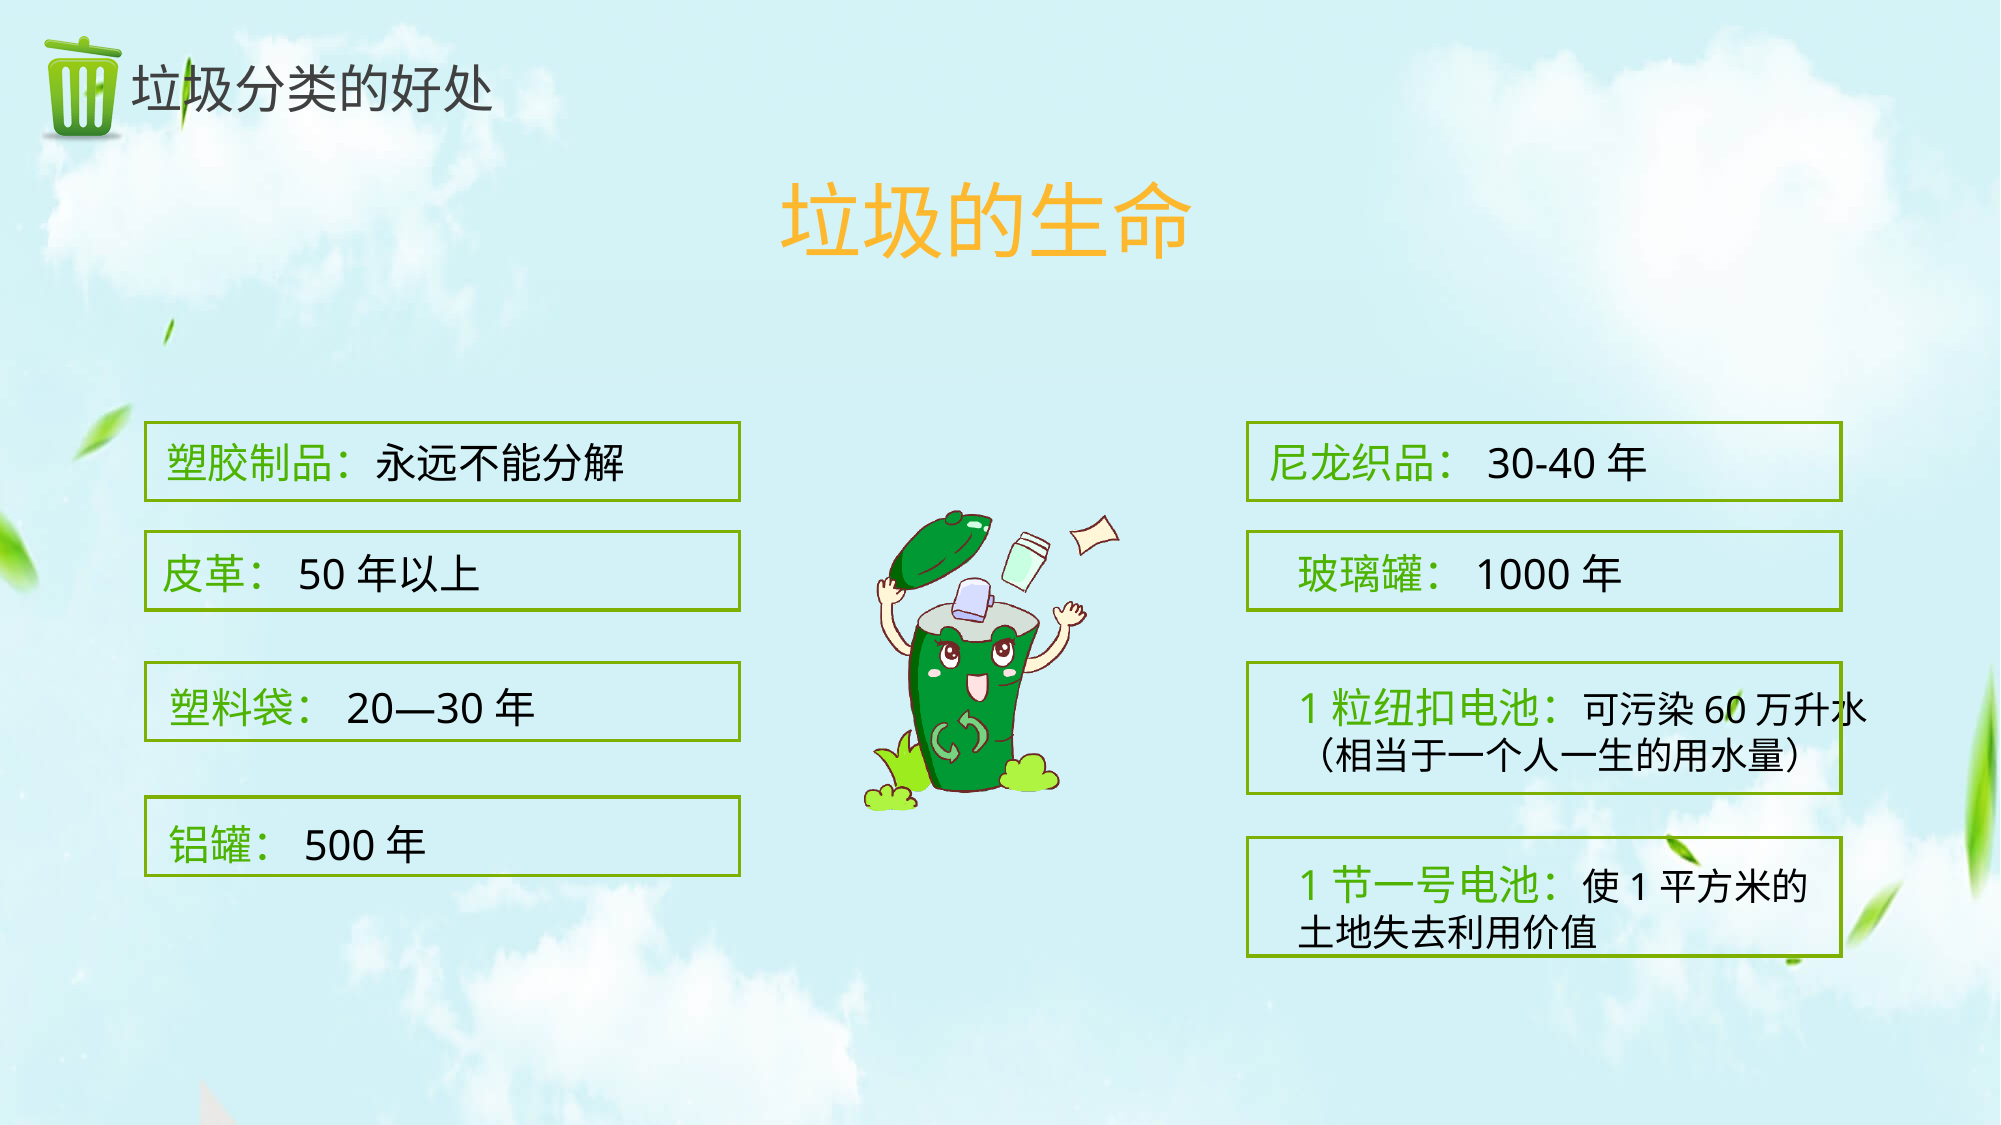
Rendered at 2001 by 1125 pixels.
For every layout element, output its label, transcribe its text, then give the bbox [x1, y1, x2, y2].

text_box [1247, 662, 1963, 794]
text_box 垃圾分类的好处 [146, 48, 509, 126]
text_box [145, 796, 740, 877]
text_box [145, 662, 740, 741]
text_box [1247, 531, 1842, 611]
text_box 垃圾的生命 [763, 161, 1210, 277]
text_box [145, 422, 740, 501]
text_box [1247, 422, 1842, 501]
picture [0, 0, 2000, 1125]
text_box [145, 531, 740, 611]
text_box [1247, 837, 1842, 963]
